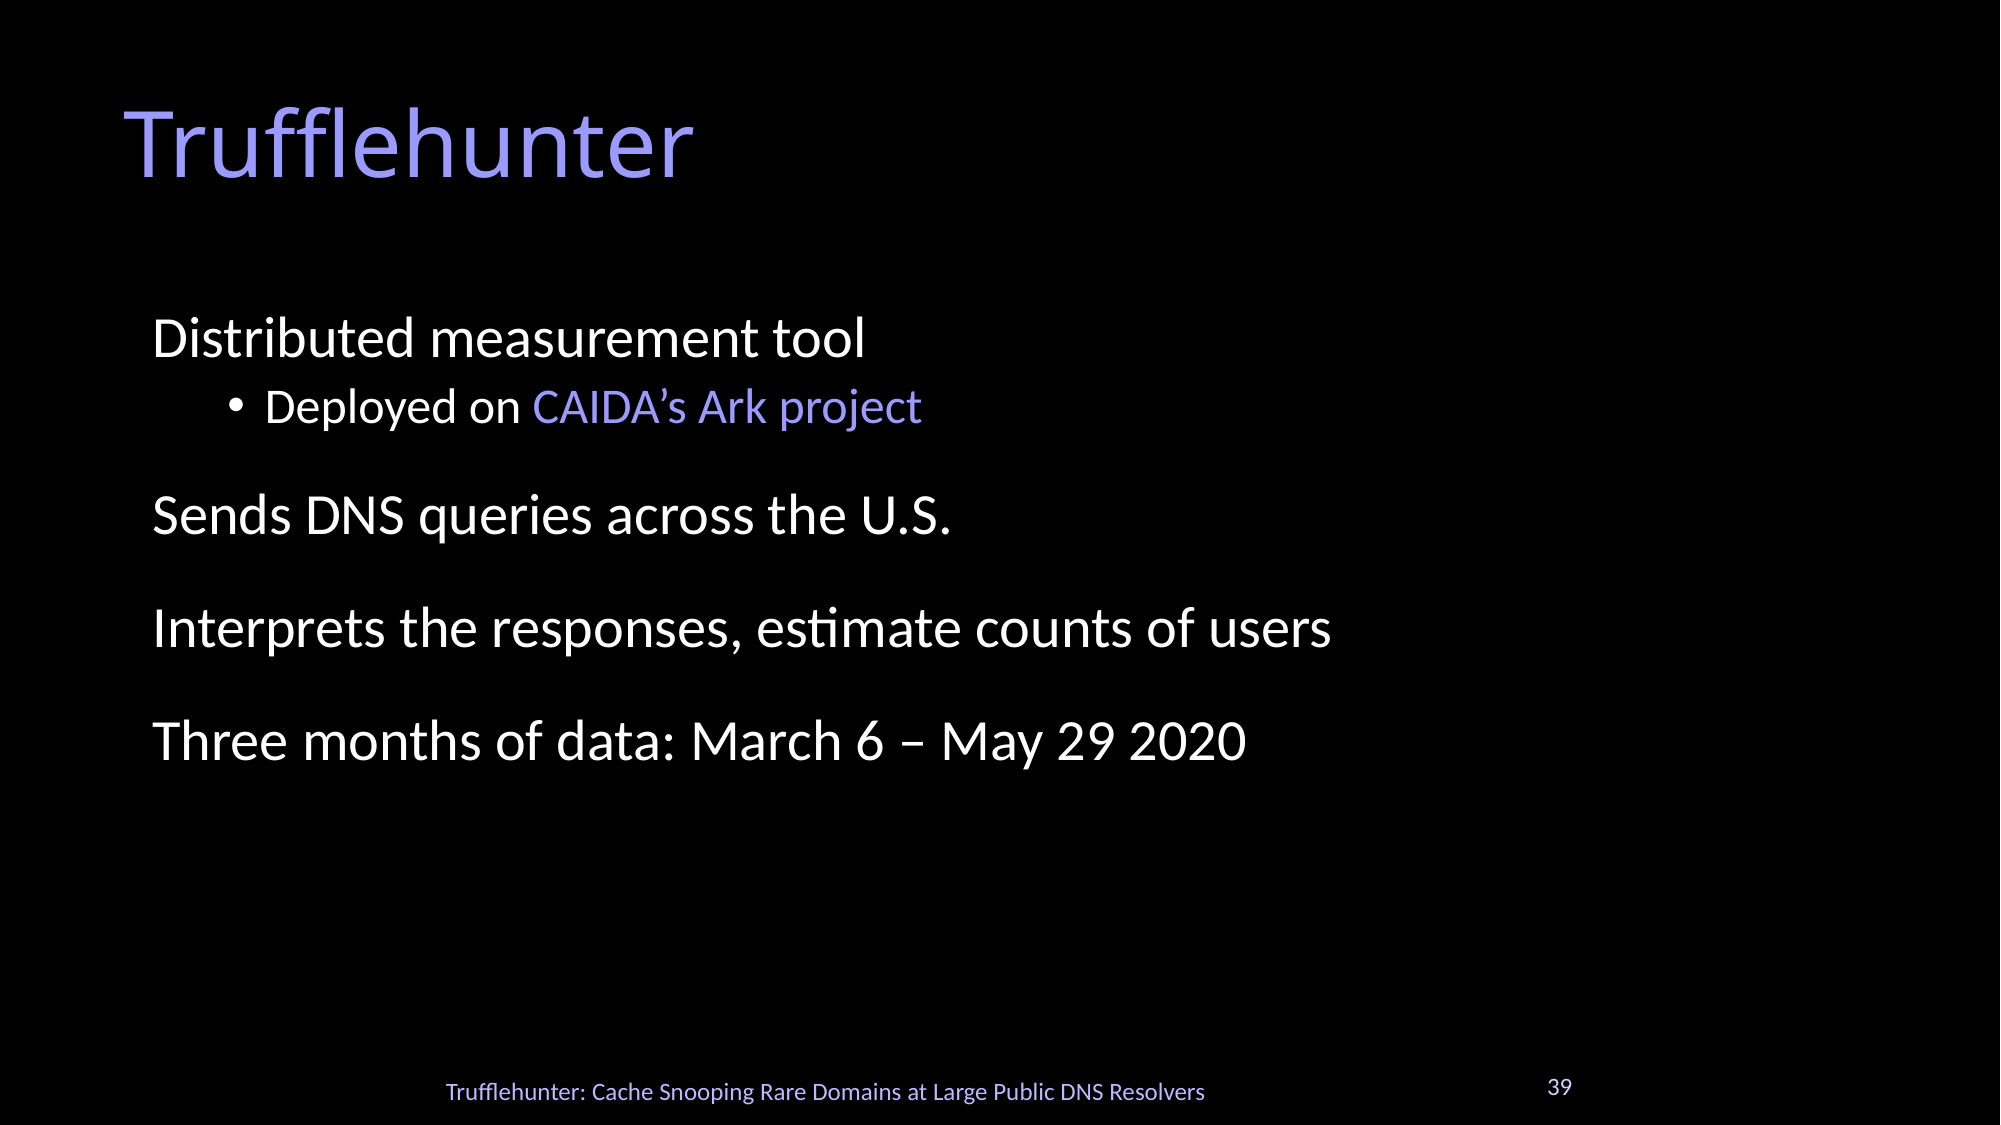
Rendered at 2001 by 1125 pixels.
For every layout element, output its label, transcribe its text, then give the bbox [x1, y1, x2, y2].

list Distributed measurement tool Deployed on CAIDA’s Ark project Sends DNS queries across the U.S. Interprets the responses, estimate counts of users Three months of data: March 6 – May 29 2020 [137, 299, 1863, 1014]
footer Trufflehunter: Cache Snooping Rare Domains at Large Public DNS Resolvers [412, 1060, 1240, 1121]
title Trufflehunter [108, 39, 1947, 258]
slide_number 39 [1137, 1055, 1588, 1116]
